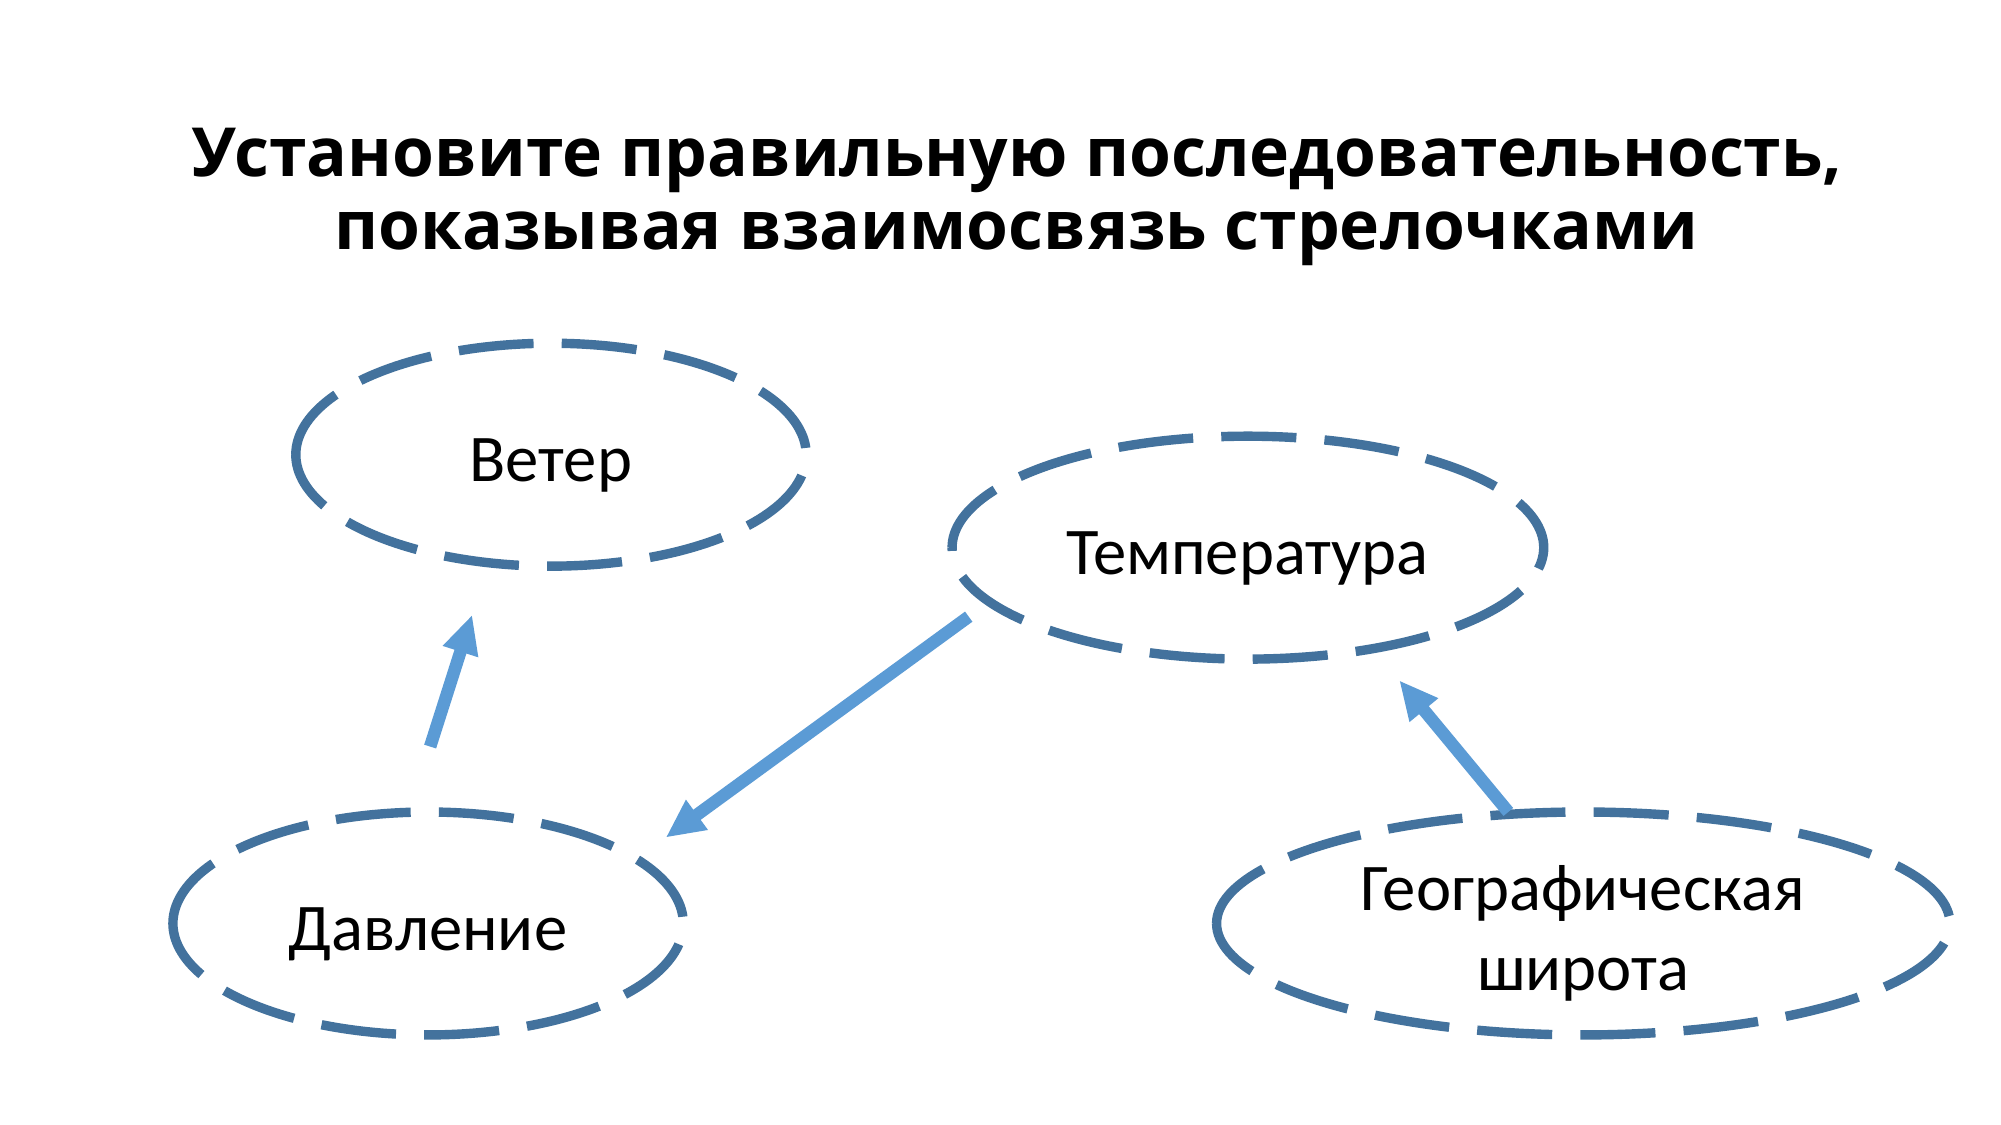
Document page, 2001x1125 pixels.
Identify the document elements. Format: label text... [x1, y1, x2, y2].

text_box Географическая широта [1215, 810, 1951, 1036]
text_box Ветер [294, 342, 808, 568]
text_box Температура [951, 435, 1545, 661]
text_box Давление [171, 810, 685, 1036]
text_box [430, 615, 472, 747]
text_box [666, 616, 969, 837]
title Установите правильную последовательность, показывая взаимосвязь стрелочками [154, 82, 1880, 300]
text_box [1399, 681, 1509, 812]
